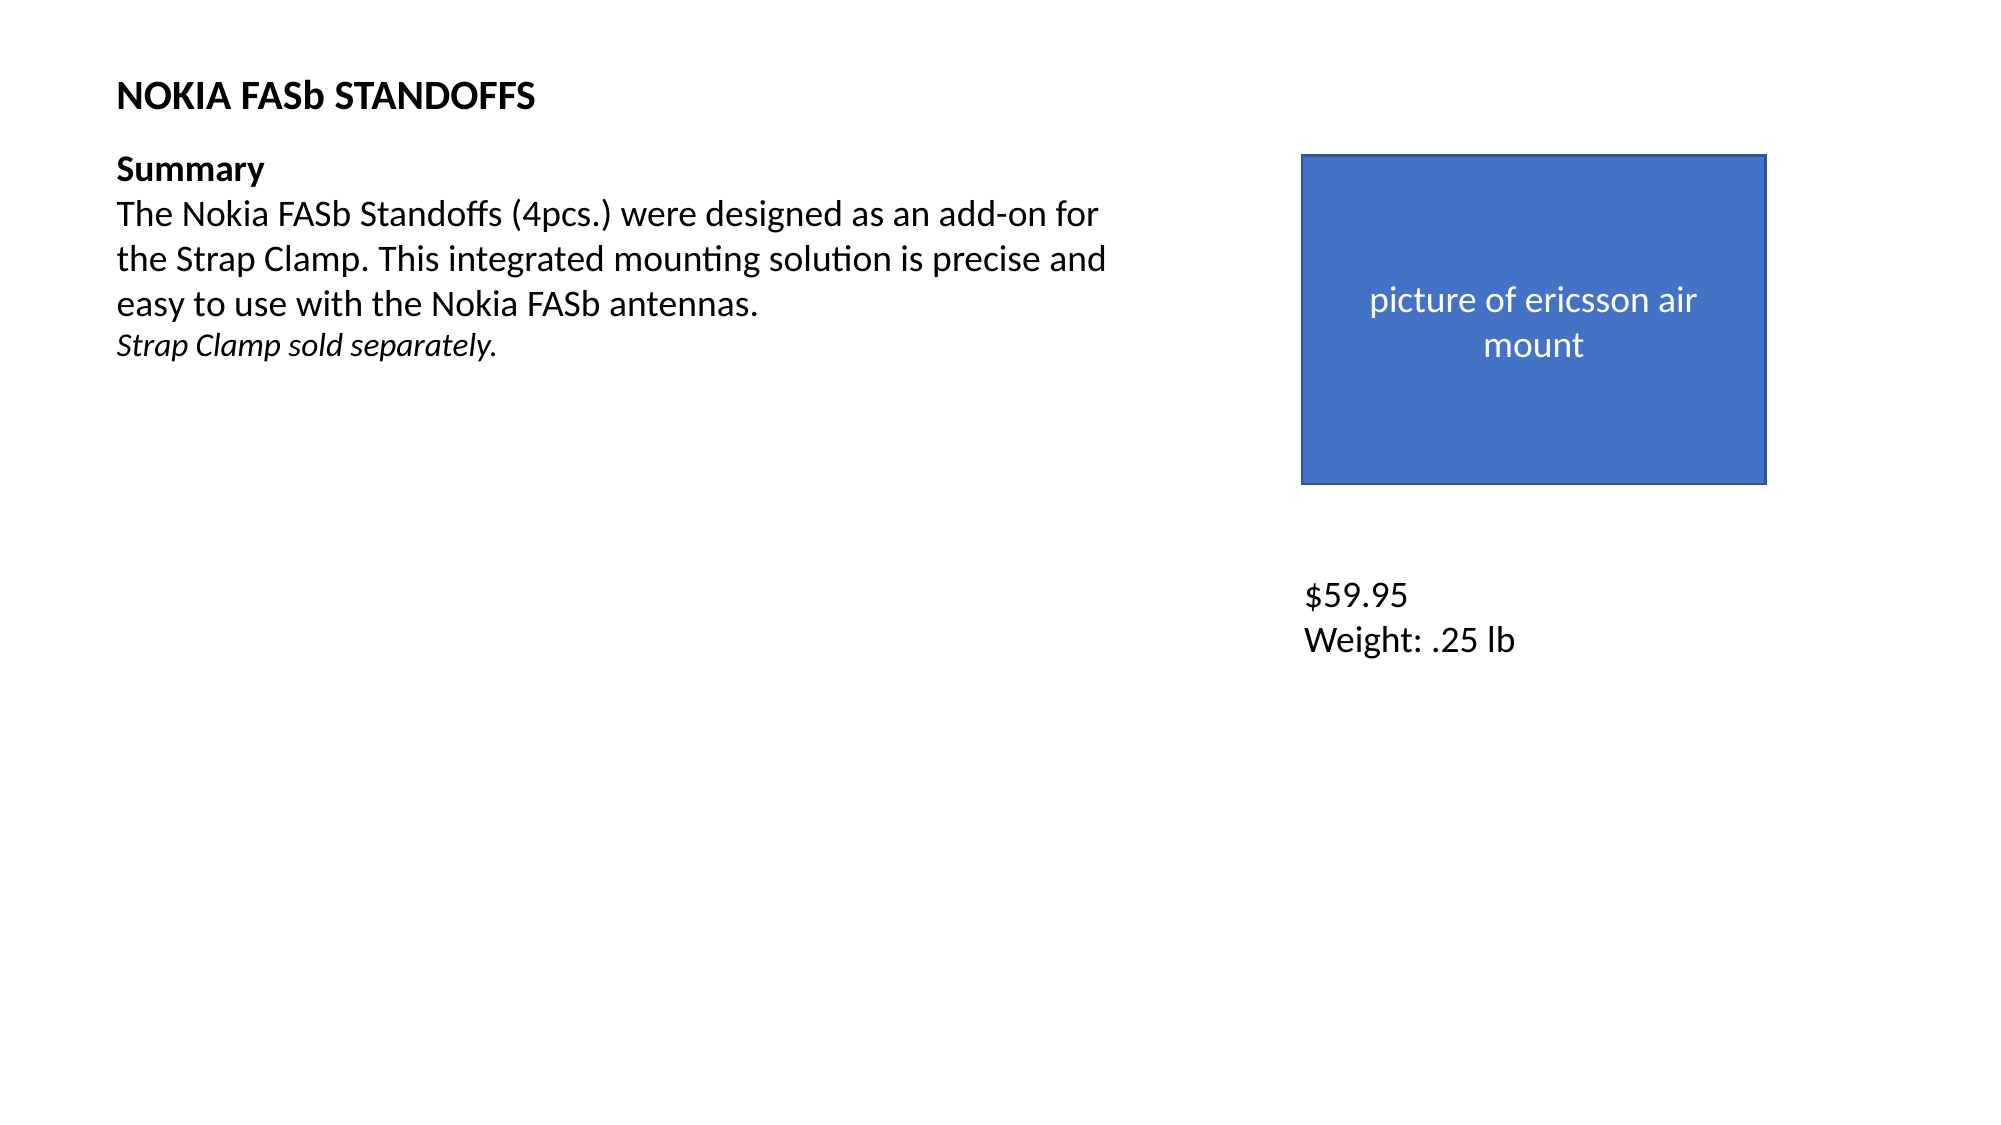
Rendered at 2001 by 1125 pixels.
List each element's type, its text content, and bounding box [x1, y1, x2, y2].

text_box $59.95 Weight: .25 lb [1289, 562, 1817, 668]
text_box NOKIA FASb STANDOFFS [101, 60, 812, 126]
text_box picture of ericsson air mount [1301, 154, 1767, 485]
text_box Summary The Nokia FASb Standoffs (4pcs.) were designed as an add-on for the Strap Clamp. This integrated mounting solution is precise and еаѕу tо uѕе with thе Nokia FASb antennas. Strap Clamp sold separately. [101, 136, 1134, 371]
